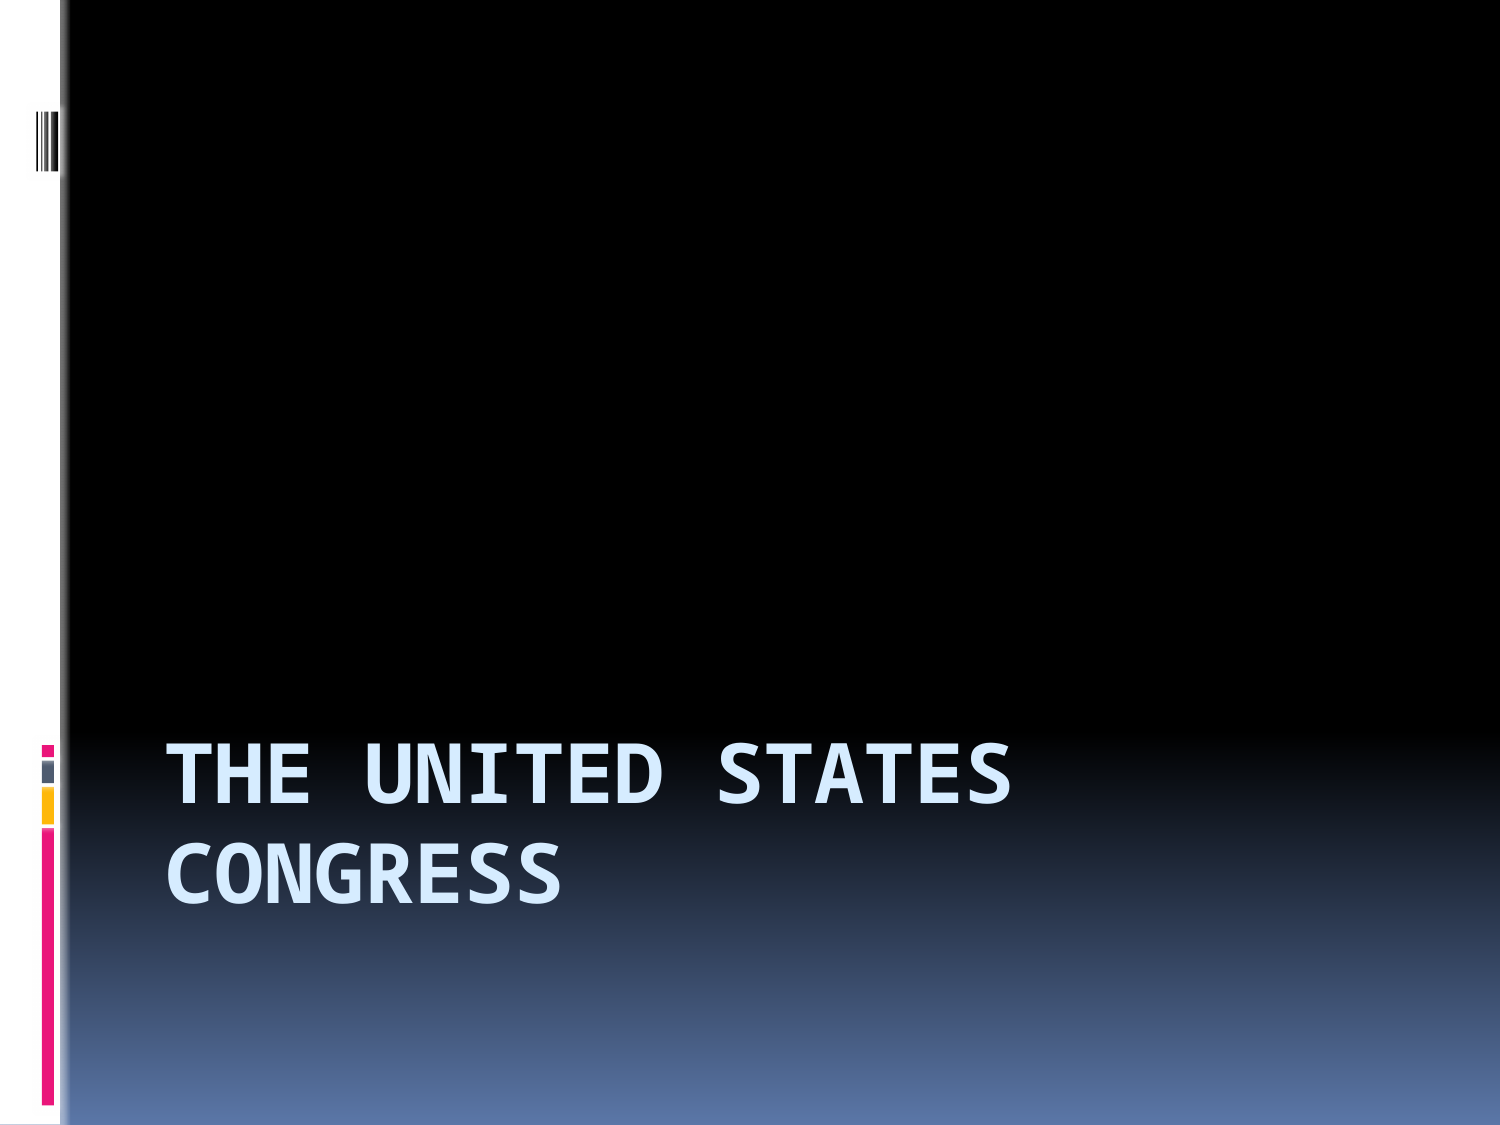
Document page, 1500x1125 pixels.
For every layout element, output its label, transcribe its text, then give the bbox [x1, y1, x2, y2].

title The United States Congress [150, 712, 1425, 1037]
